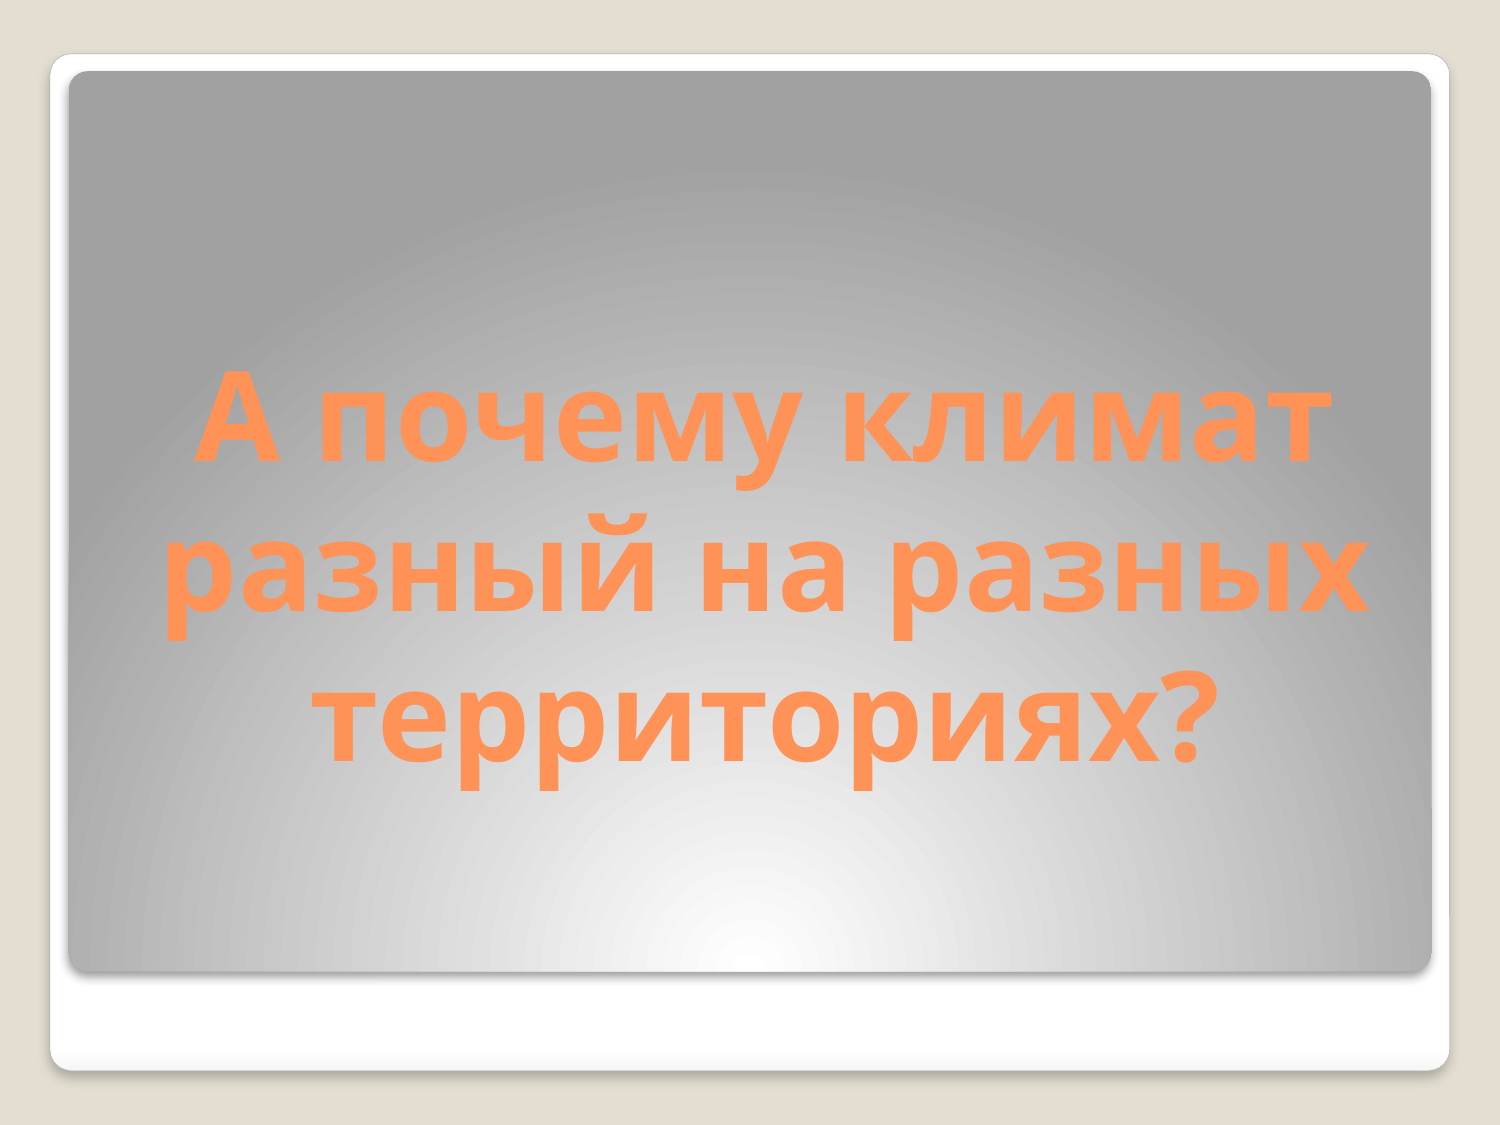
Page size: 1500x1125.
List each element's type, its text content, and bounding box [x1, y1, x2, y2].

title А почему климат разный на разных территориях? [93, 621, 1437, 794]
